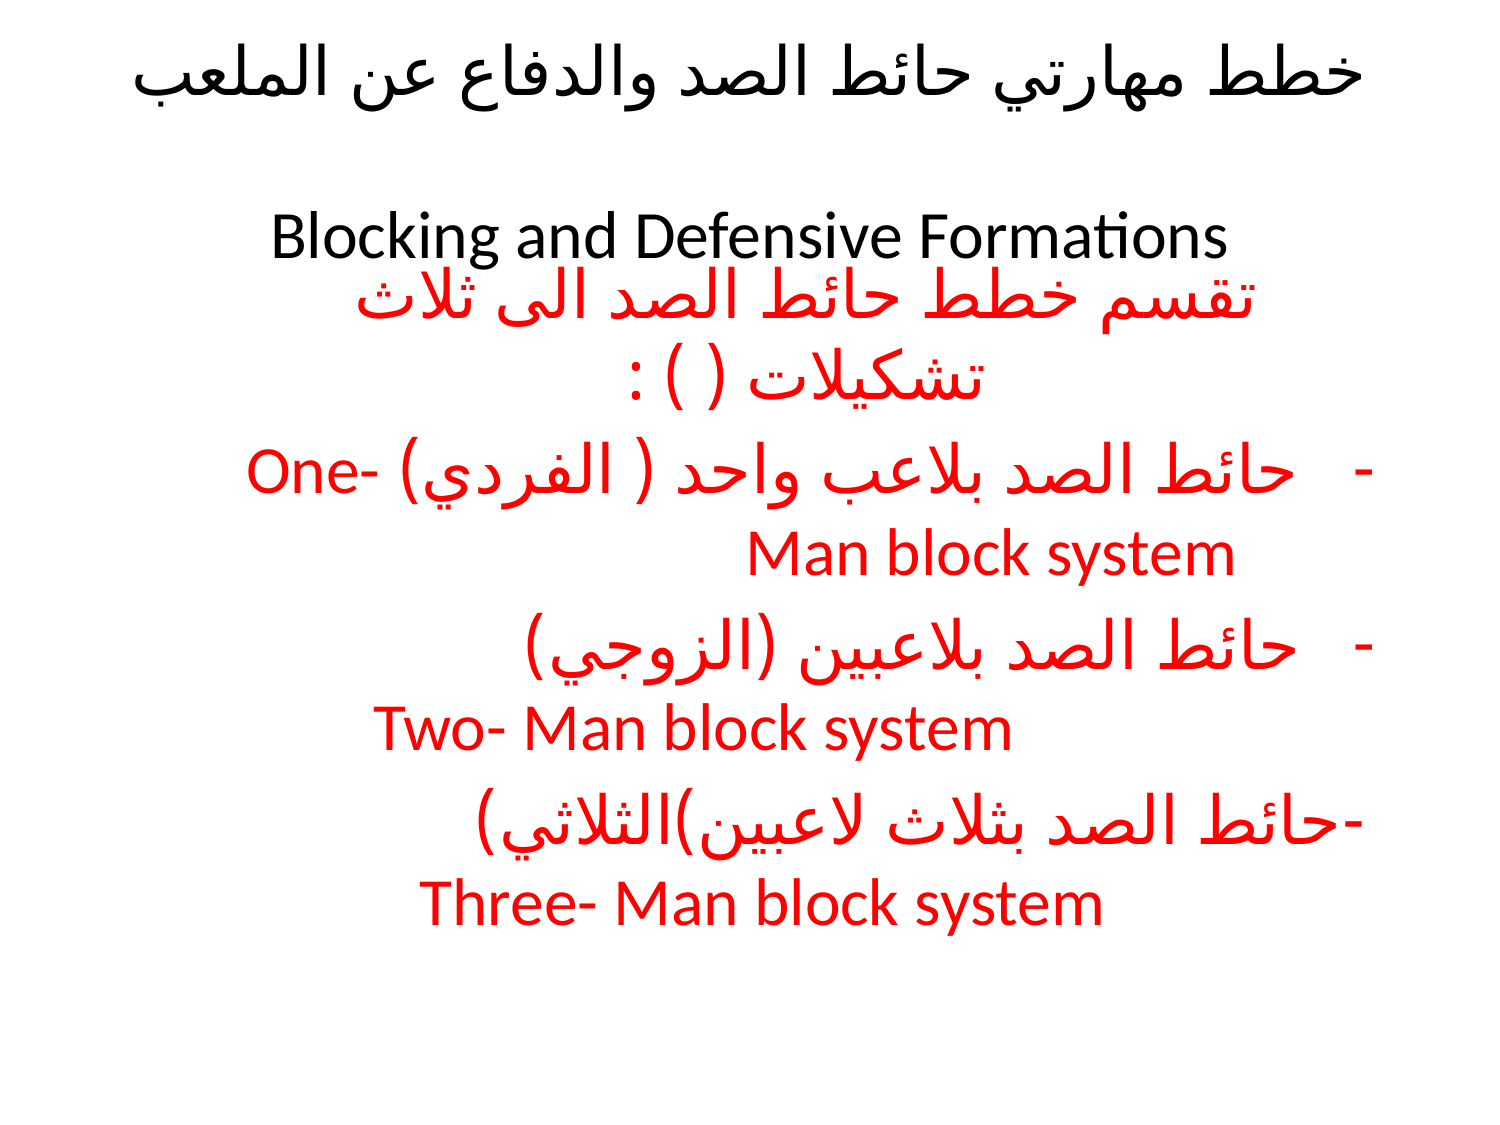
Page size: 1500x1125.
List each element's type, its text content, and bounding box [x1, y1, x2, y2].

subtitle تقسم خطط حائط الصد الى ثلاث تشكيلات ( ) : حائط الصد بلاعب واحد ( الفردي) One- Man block system حائط الصد بلاعبين (الزوجي) Two- Man block system - حائط الصد بثلاث لاعبين)الثلاثي) Three- Man block system [225, 243, 1388, 1035]
title خطط مهارتي حائط الصد والدفاع عن الملعب Blocking and Defensive Formations [112, 19, 1388, 362]
